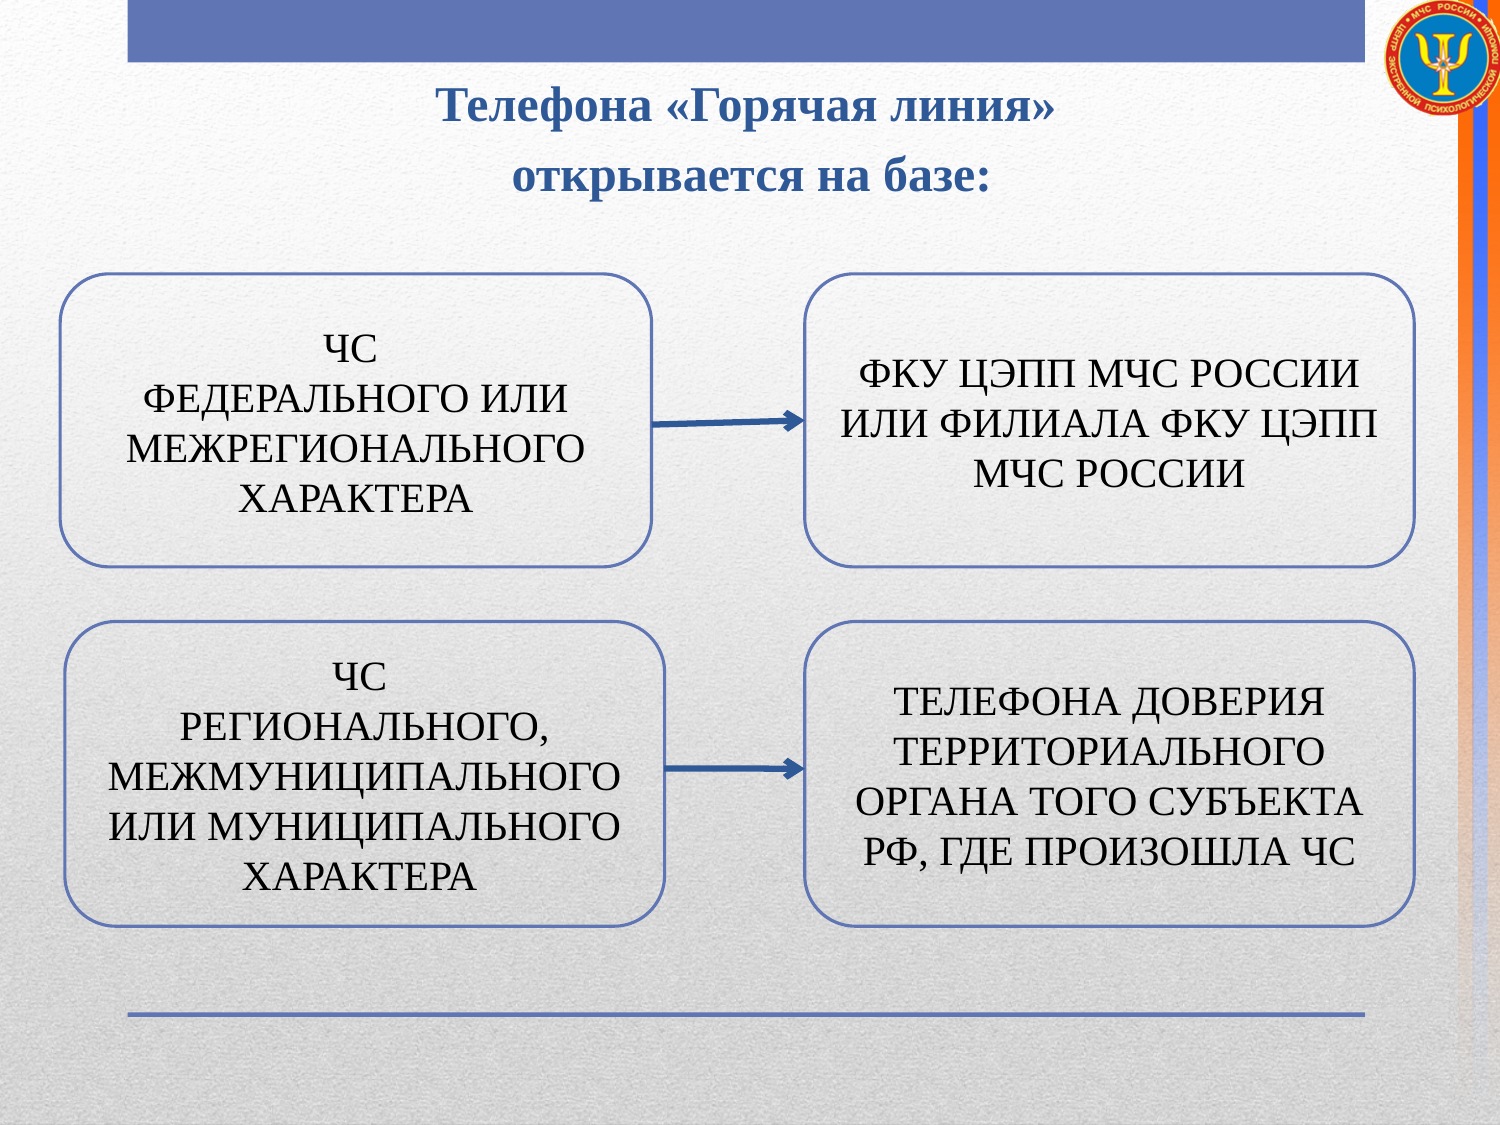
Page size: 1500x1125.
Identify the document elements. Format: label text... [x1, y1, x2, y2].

text_box ТЕЛЕФОНА ДОВЕРИЯ ТЕРРИТОРИАЛЬНОГО ОРГАНА ТОГО СУБЪЕКТА РФ, ГДЕ ПРОИЗОШЛА ЧС [802, 619, 1417, 929]
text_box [650, 419, 806, 426]
text_box ФКУ ЦЭПП МЧС РОССИИ ИЛИ ФИЛИАЛА ФКУ ЦЭПП МЧС РОССИИ [802, 272, 1417, 569]
text_box ЧС РЕГИОНАЛЬНОГО, МЕЖМУНИЦИПАЛЬНОГО ИЛИ МУНИЦИПАЛЬНОГО ХАРАКТЕРА [63, 619, 667, 929]
picture [1383, 0, 1500, 1125]
text_box Телефона «Горячая линия» открывается на базе: [2, 109, 1452, 209]
text_box ЧС ФЕДЕРАЛЬНОГО ИЛИ МЕЖРЕГИОНАЛЬНОГО ХАРАКТЕРА [58, 272, 654, 569]
